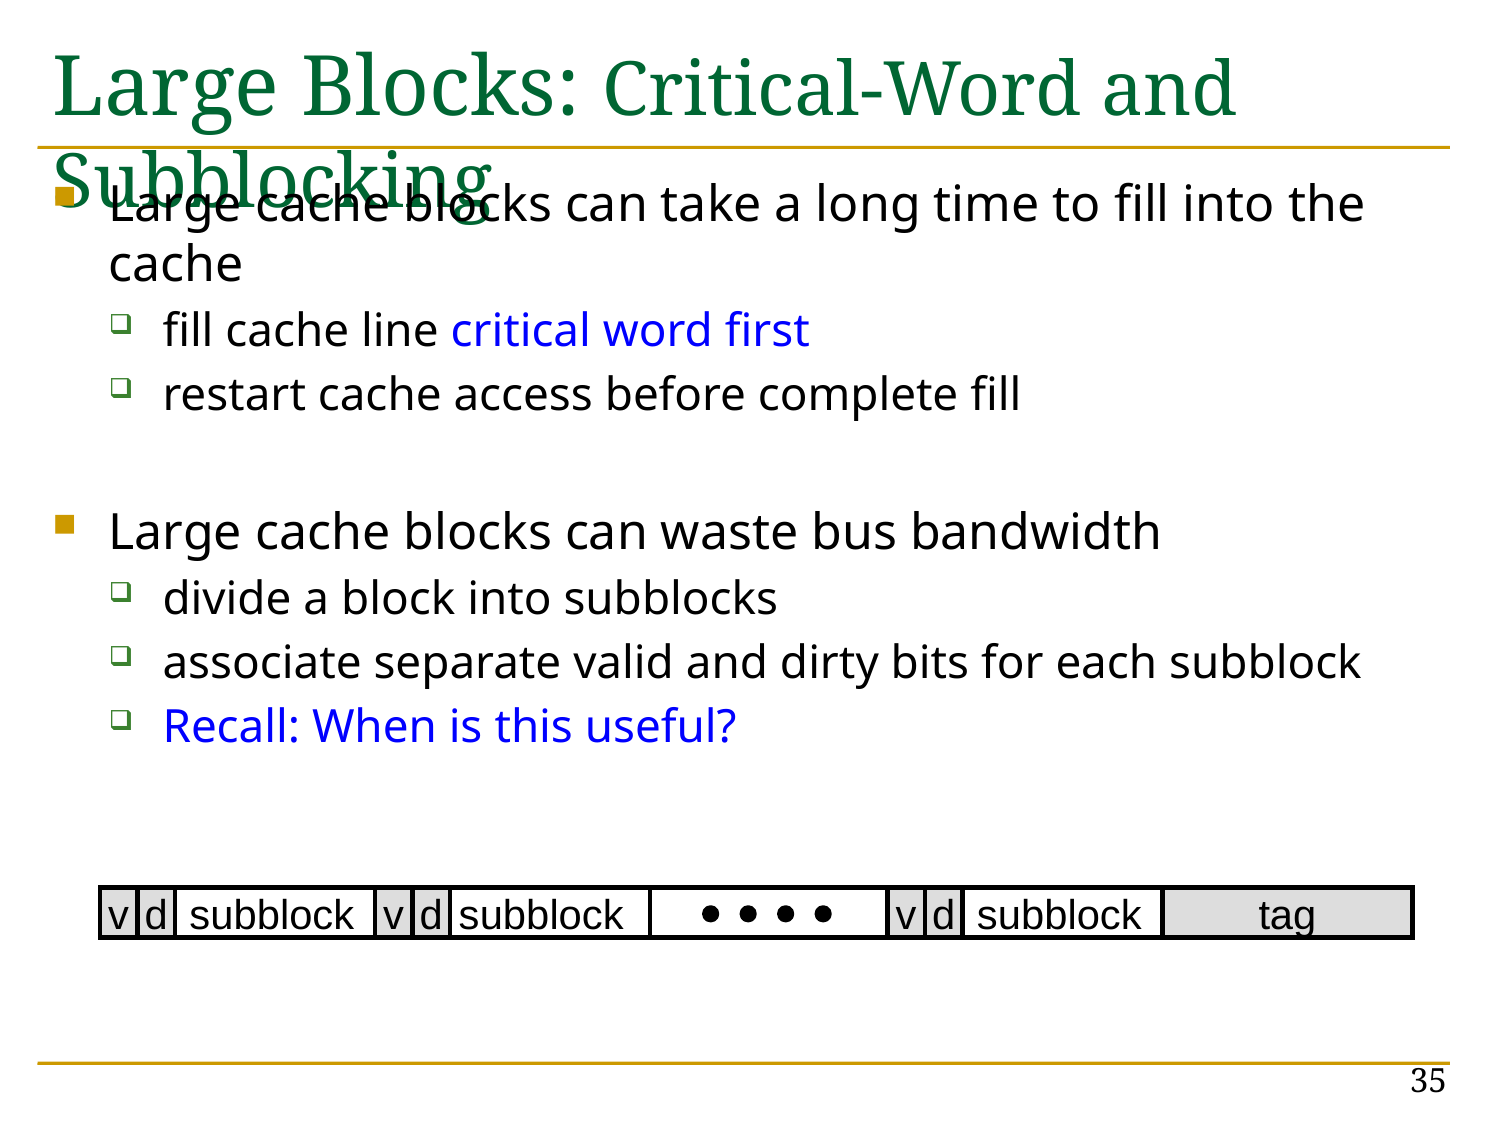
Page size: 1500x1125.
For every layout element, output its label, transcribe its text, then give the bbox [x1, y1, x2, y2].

list Large cache blocks can take a long time to fill into the cache fill cache line critical word first restart cache access before complete fill Large cache blocks can waste bus bandwidth divide a block into subblocks associate separate valid and dirty bits for each subblock Recall: When is this useful? [37, 163, 1500, 1016]
text_box [704, 907, 717, 921]
text_box [650, 887, 887, 938]
text_box subblock [963, 887, 1163, 938]
text_box v [887, 887, 924, 938]
text_box v [99, 887, 137, 938]
title Large Blocks: Critical-Word and Subblocking [37, 24, 1450, 163]
text_box subblock [450, 887, 650, 938]
slide_number 35 [1111, 1036, 1462, 1112]
text_box d [412, 887, 450, 938]
text_box subblock [175, 887, 375, 938]
text_box [779, 907, 792, 921]
text_box tag [1163, 887, 1413, 938]
text_box [741, 907, 755, 921]
text_box [816, 907, 830, 921]
text_box v [375, 887, 412, 938]
text_box d [137, 887, 175, 938]
text_box d [924, 887, 963, 938]
